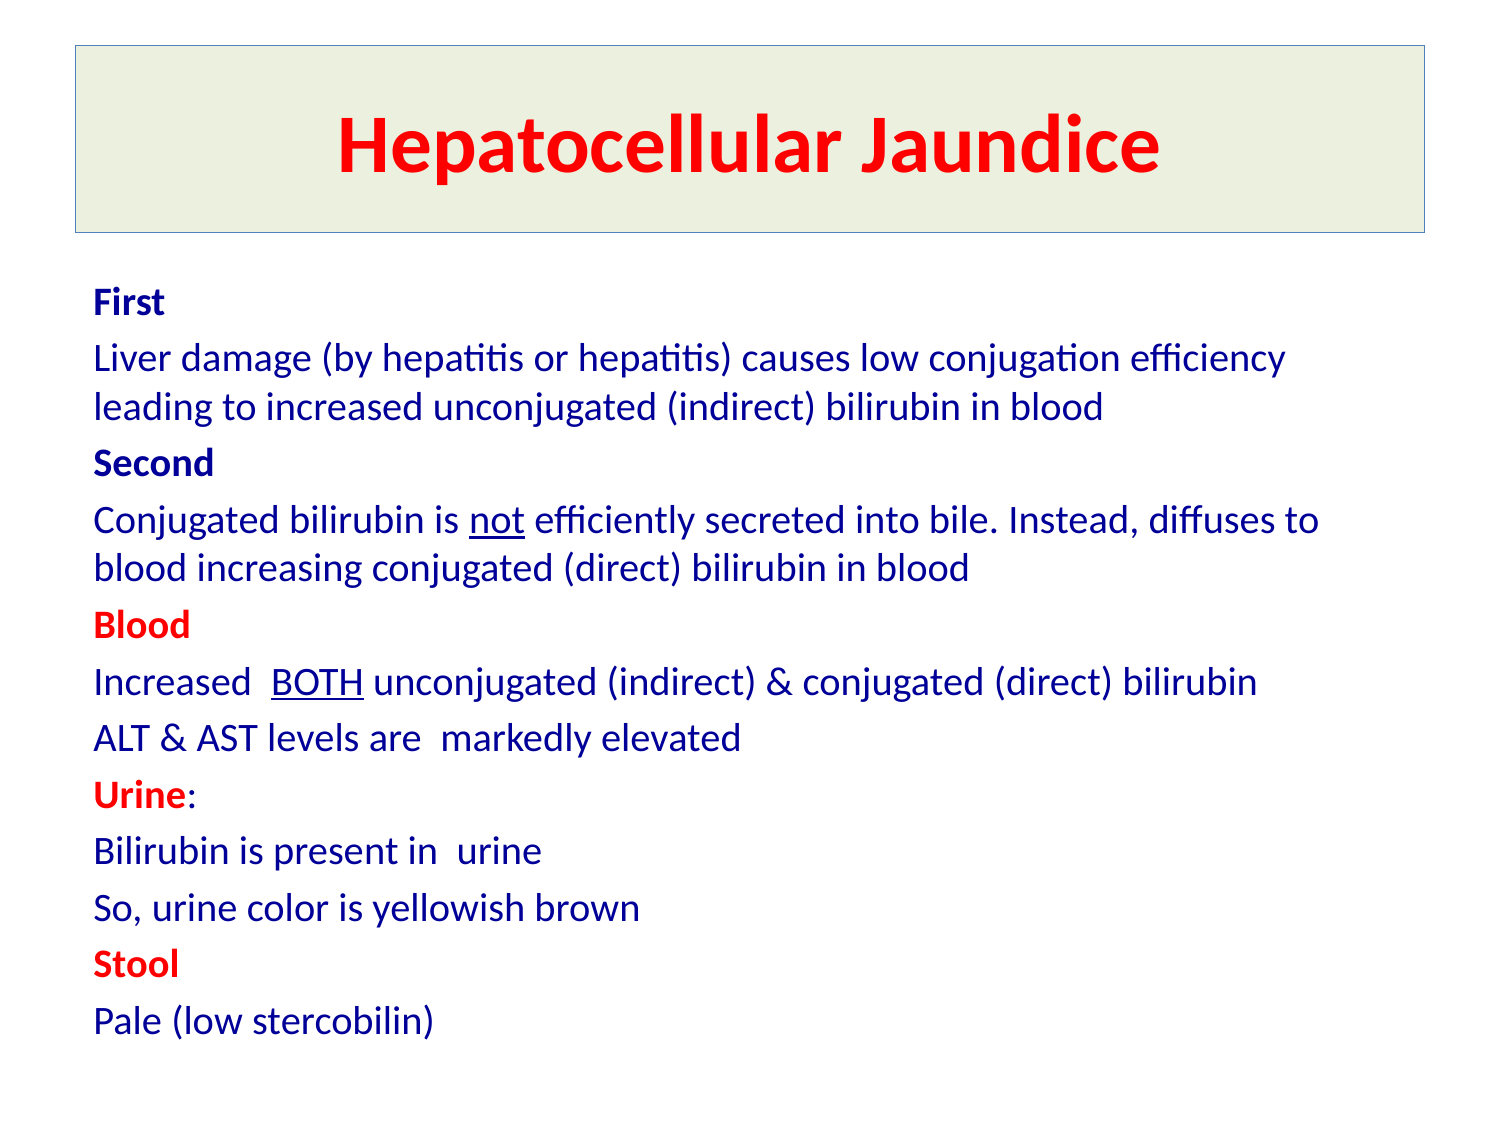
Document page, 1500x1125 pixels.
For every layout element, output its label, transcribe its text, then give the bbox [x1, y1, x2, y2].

title Hepatocellular Jaundice [75, 45, 1425, 233]
list First Liver damage (by hepatitis or hepatitis) causes low conjugation efficiency leading to increased unconjugated (indirect) bilirubin in blood Second Conjugated bilirubin is not efficiently secreted into bile. Instead, diffuses to blood increasing conjugated (direct) bilirubin in blood Blood Increased BOTH unconjugated (indirect) & conjugated (direct) bilirubin ALT & AST levels are markedly elevated Urine: Bilirubin is present in urine So, urine color is yellowish brown Stool Pale (low stercobilin) [78, 267, 1429, 1055]
